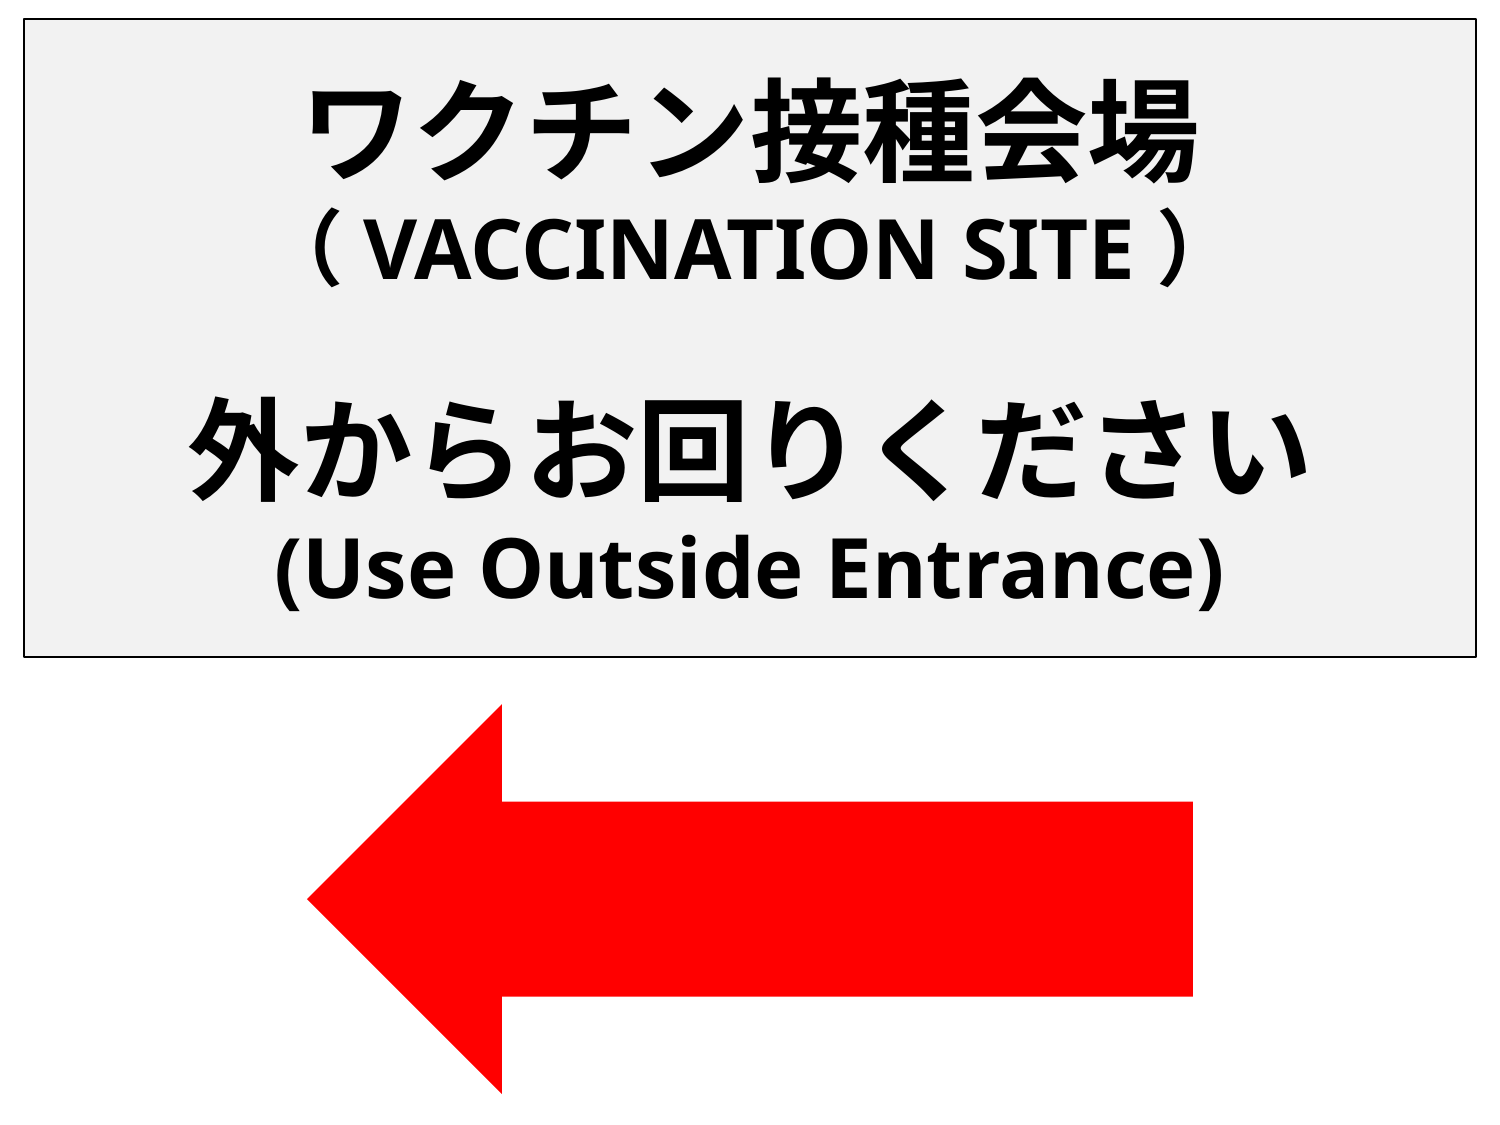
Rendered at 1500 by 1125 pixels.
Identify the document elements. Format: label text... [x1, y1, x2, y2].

text_box [304, 702, 1196, 1096]
text_box ワクチン接種会場 （VACCINATION SITE） 外からお回りください (Use Outside Entrance) [21, 17, 1479, 659]
